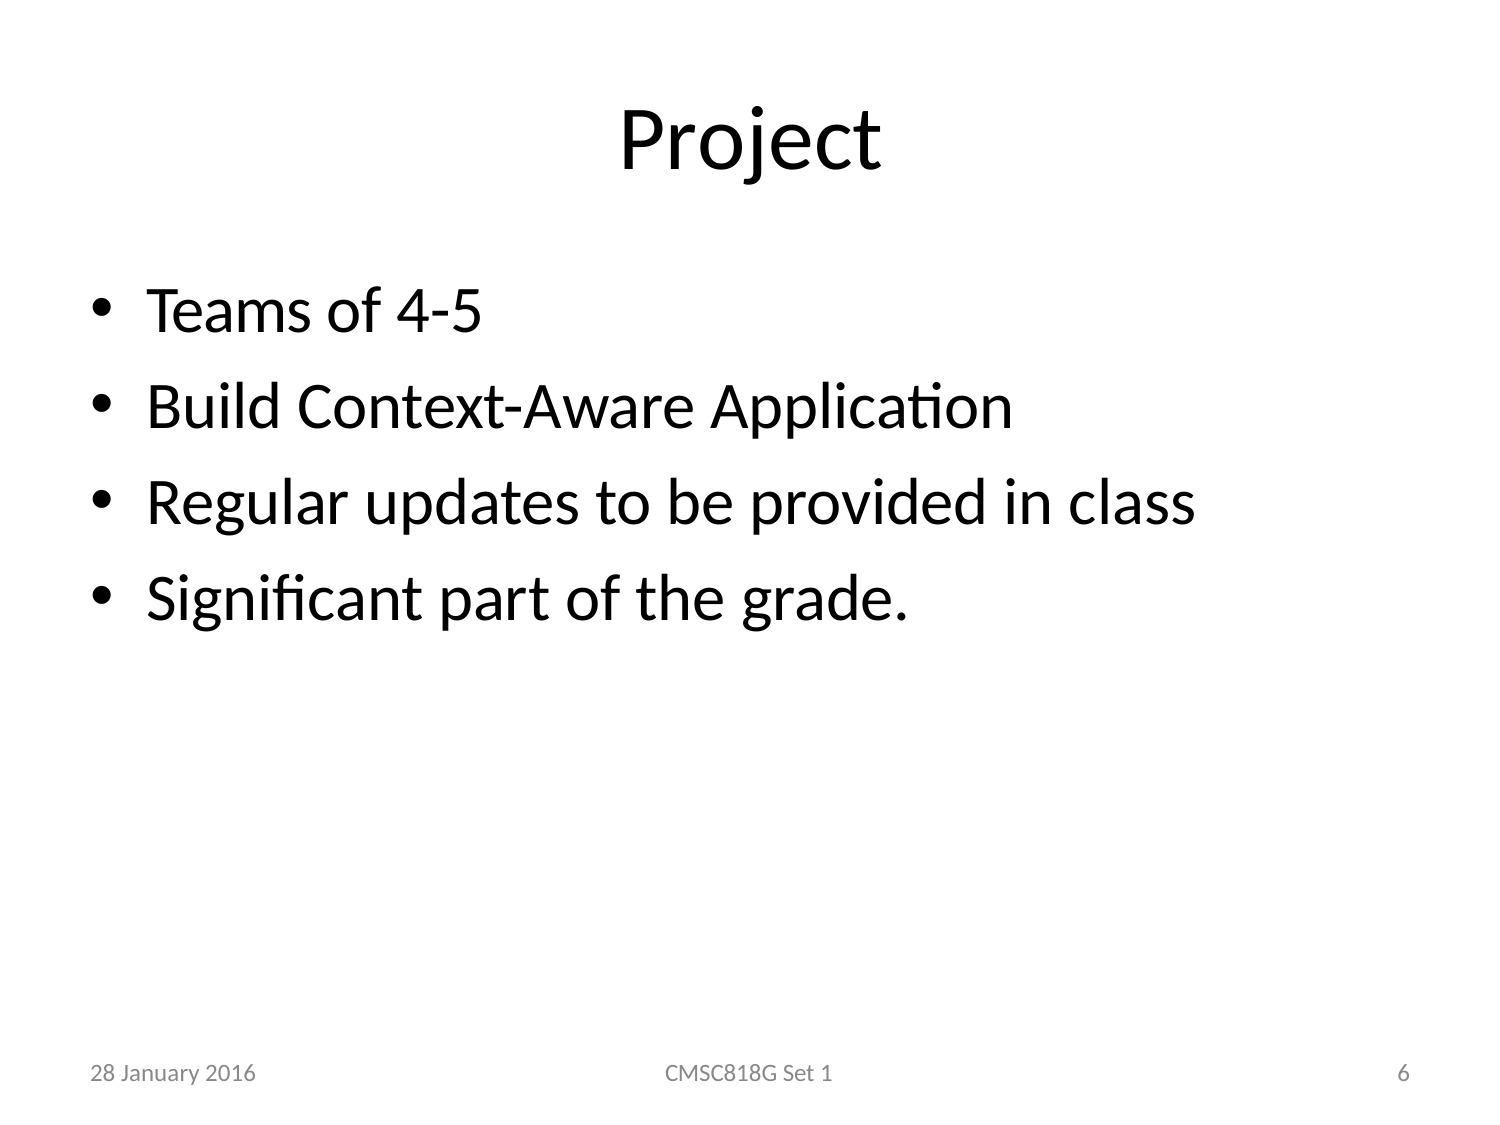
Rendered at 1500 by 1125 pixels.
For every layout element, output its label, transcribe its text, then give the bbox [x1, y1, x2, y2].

slide_number CMSC818G Set 1 [662, 1060, 837, 1125]
title Project [264, 77, 1236, 257]
footer 28 January 2016 [87, 1060, 258, 1125]
list Teams of 4-5 Build Context-Aware Application Regular updates to be provided in class Significant part of the grade. [87, 257, 1413, 904]
slide_number 6 [1380, 1060, 1415, 1125]
